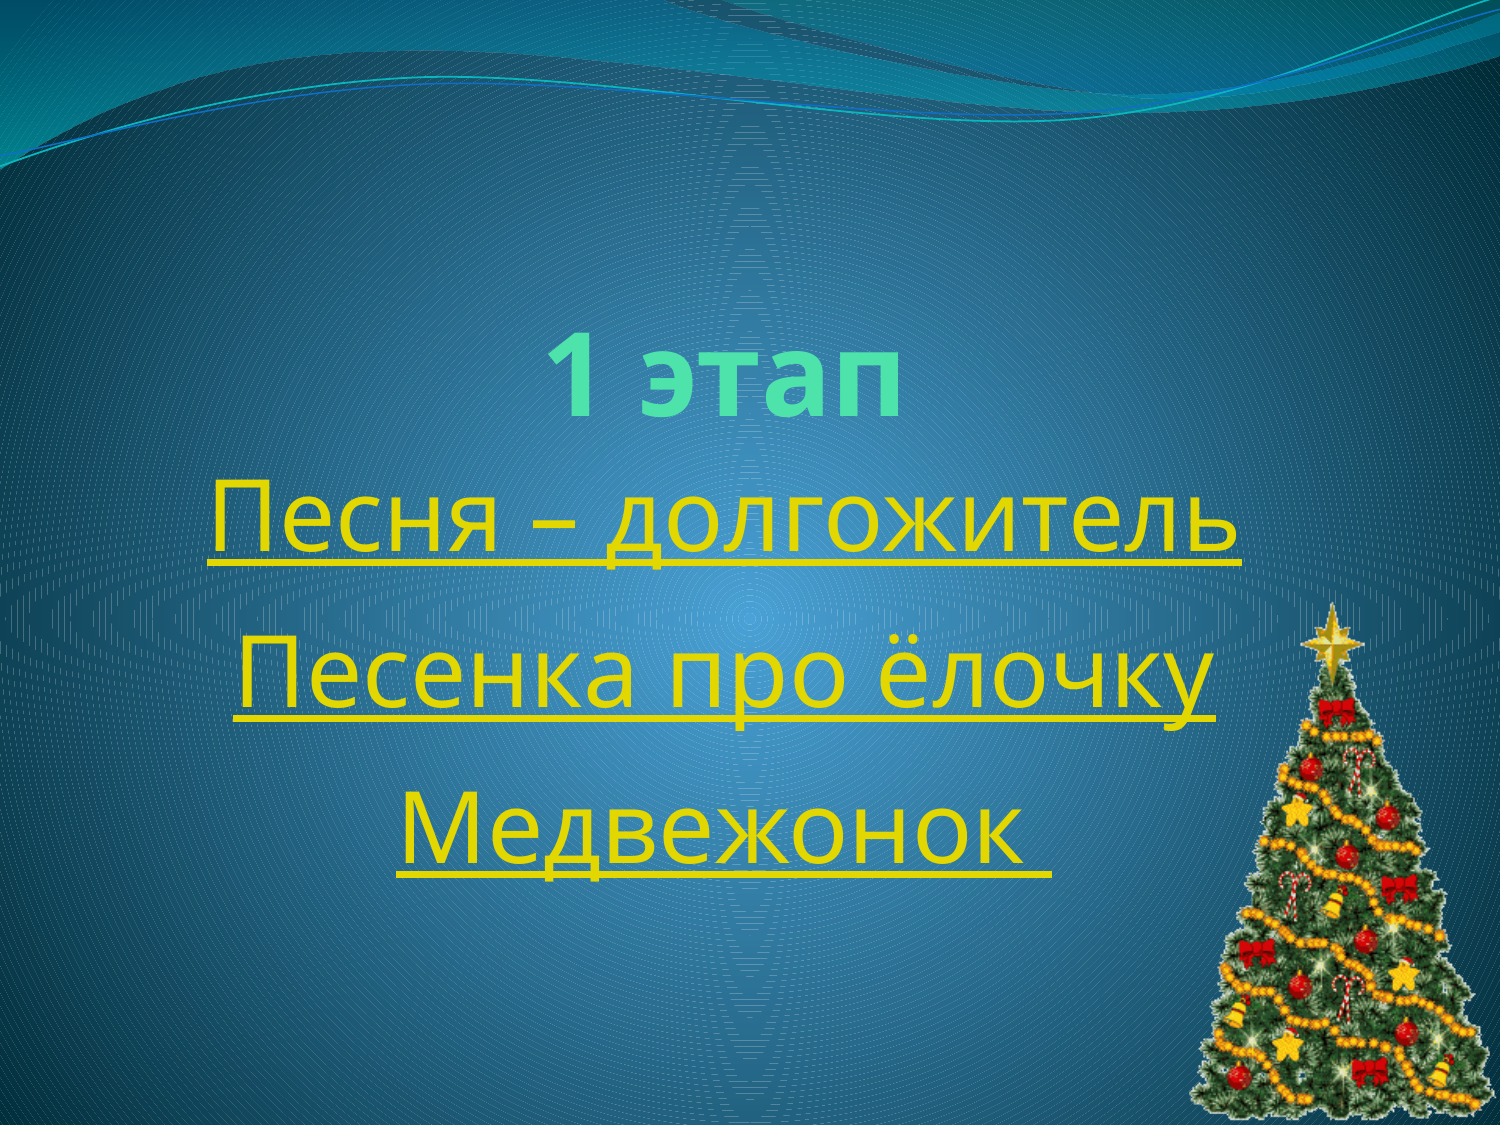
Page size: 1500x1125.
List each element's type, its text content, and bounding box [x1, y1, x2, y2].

title [1156, 594, 1163, 692]
picture [1163, 593, 1500, 1125]
list Песня – долгожитель Песенка про ёлочку Медвежонок [86, 443, 1362, 692]
title 1 этап [86, 216, 1362, 440]
